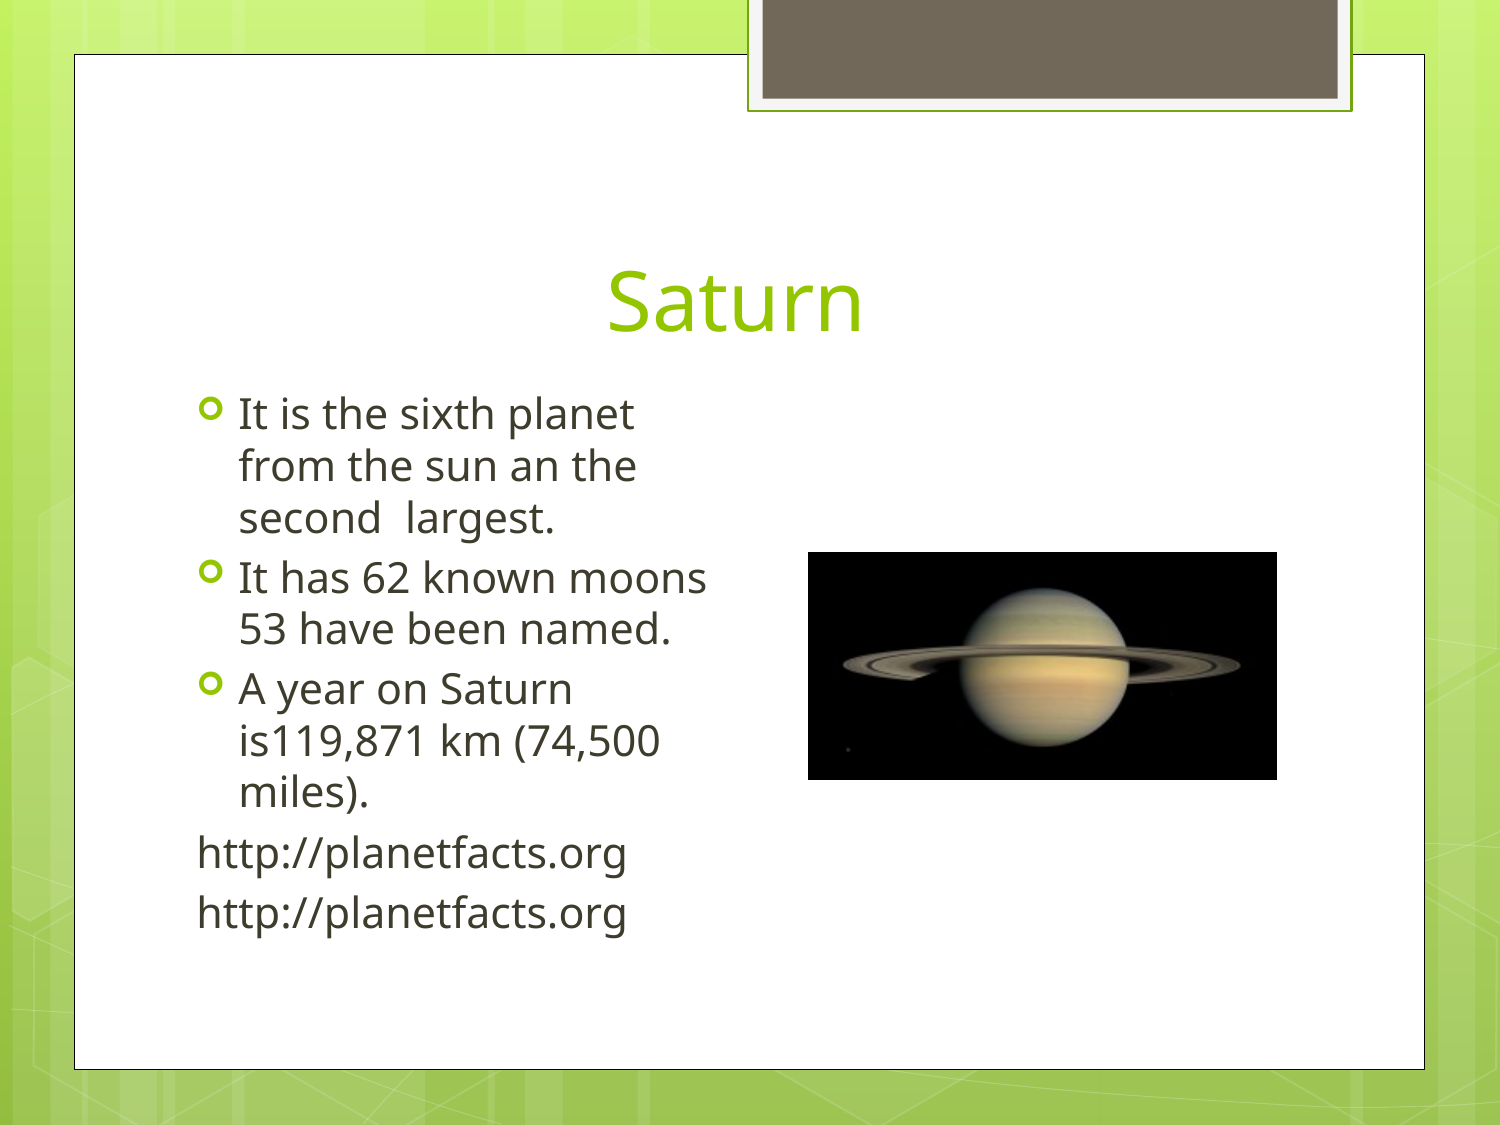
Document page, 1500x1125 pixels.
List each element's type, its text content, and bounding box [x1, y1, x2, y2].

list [807, 552, 1277, 780]
title Saturn [171, 168, 1324, 357]
list It is the sixth planet from the sun an the second largest. It has 62 known moons 53 have been named. A year on Saturn is119,871 km (74,500 miles). http://planetfacts.org http://planetfacts.org [171, 379, 732, 953]
